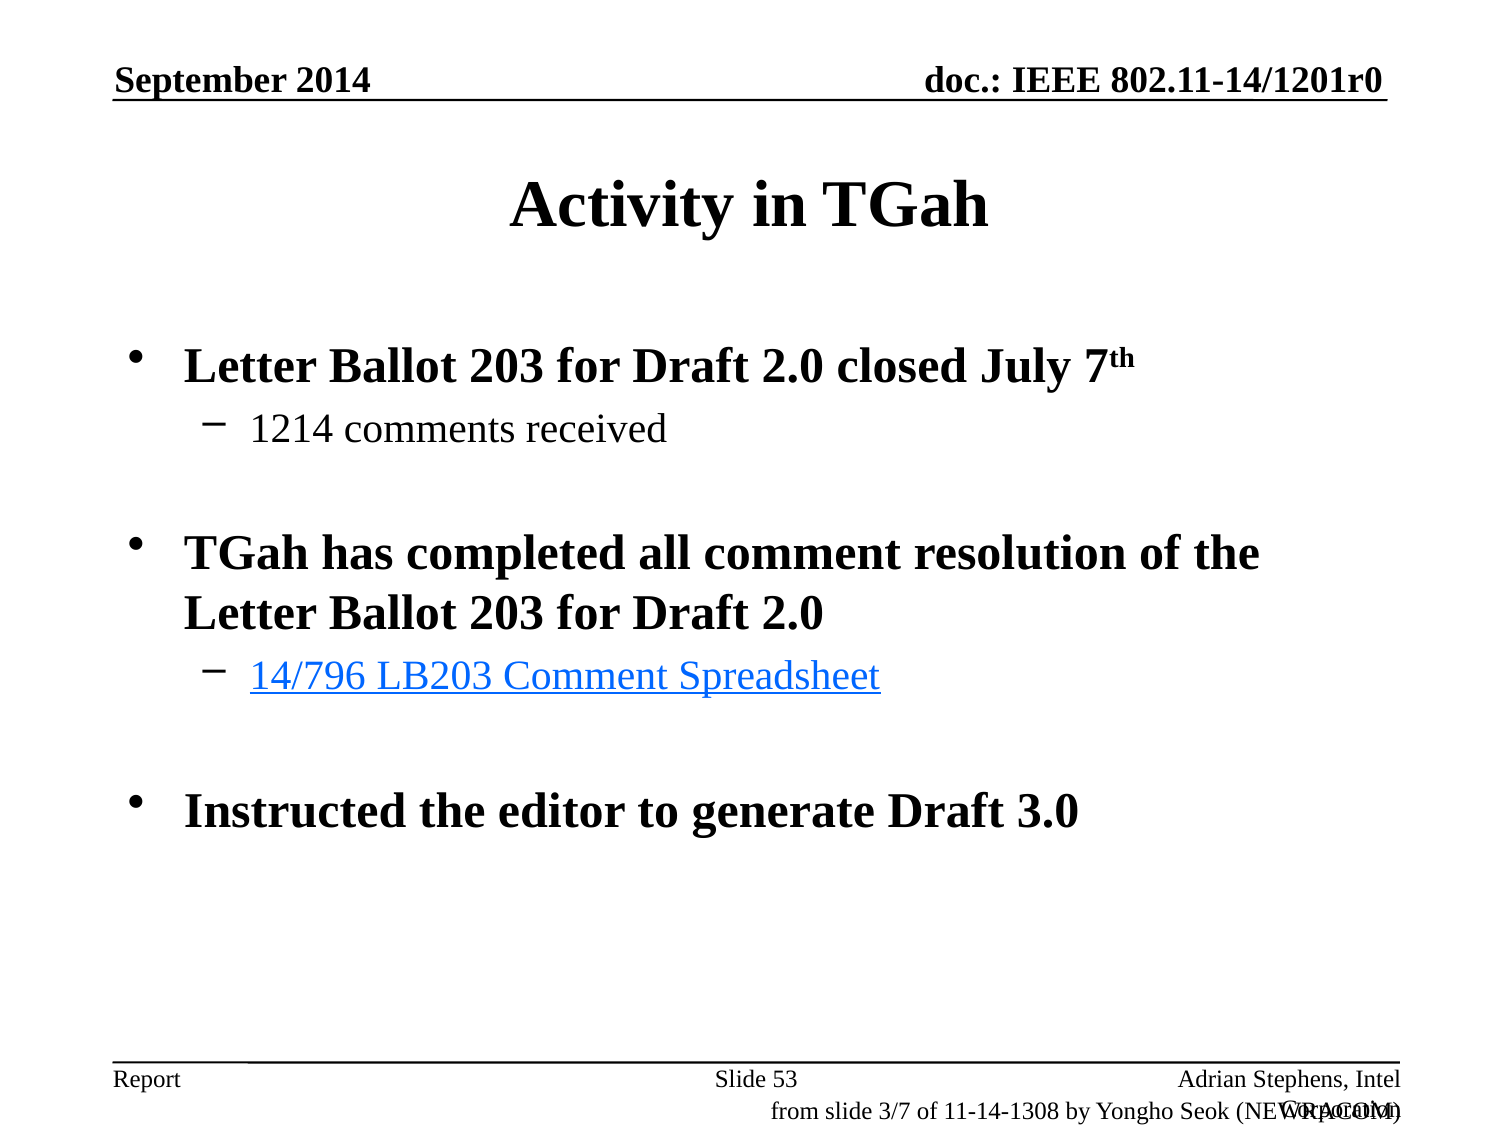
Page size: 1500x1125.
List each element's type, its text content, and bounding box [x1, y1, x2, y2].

text_box from slide 3/7 of 11-14-1308 by Yongho Seok (NEWRACOM) [343, 1087, 1417, 1125]
list Letter Ballot 203 for Draft 2.0 closed July 7th 1214 comments received TGah has completed all comment resolution of the Letter Ballot 203 for Draft 2.0 14/796 LB203 Comment Spreadsheet Instructed the editor to generate Draft 3.0 [112, 324, 1388, 1000]
footer Adrian Stephens, Intel Corporation [1088, 1061, 1402, 1087]
title Activity in TGah [112, 112, 1388, 288]
slide_number Slide 53 [712, 1061, 800, 1087]
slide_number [114, 54, 374, 101]
